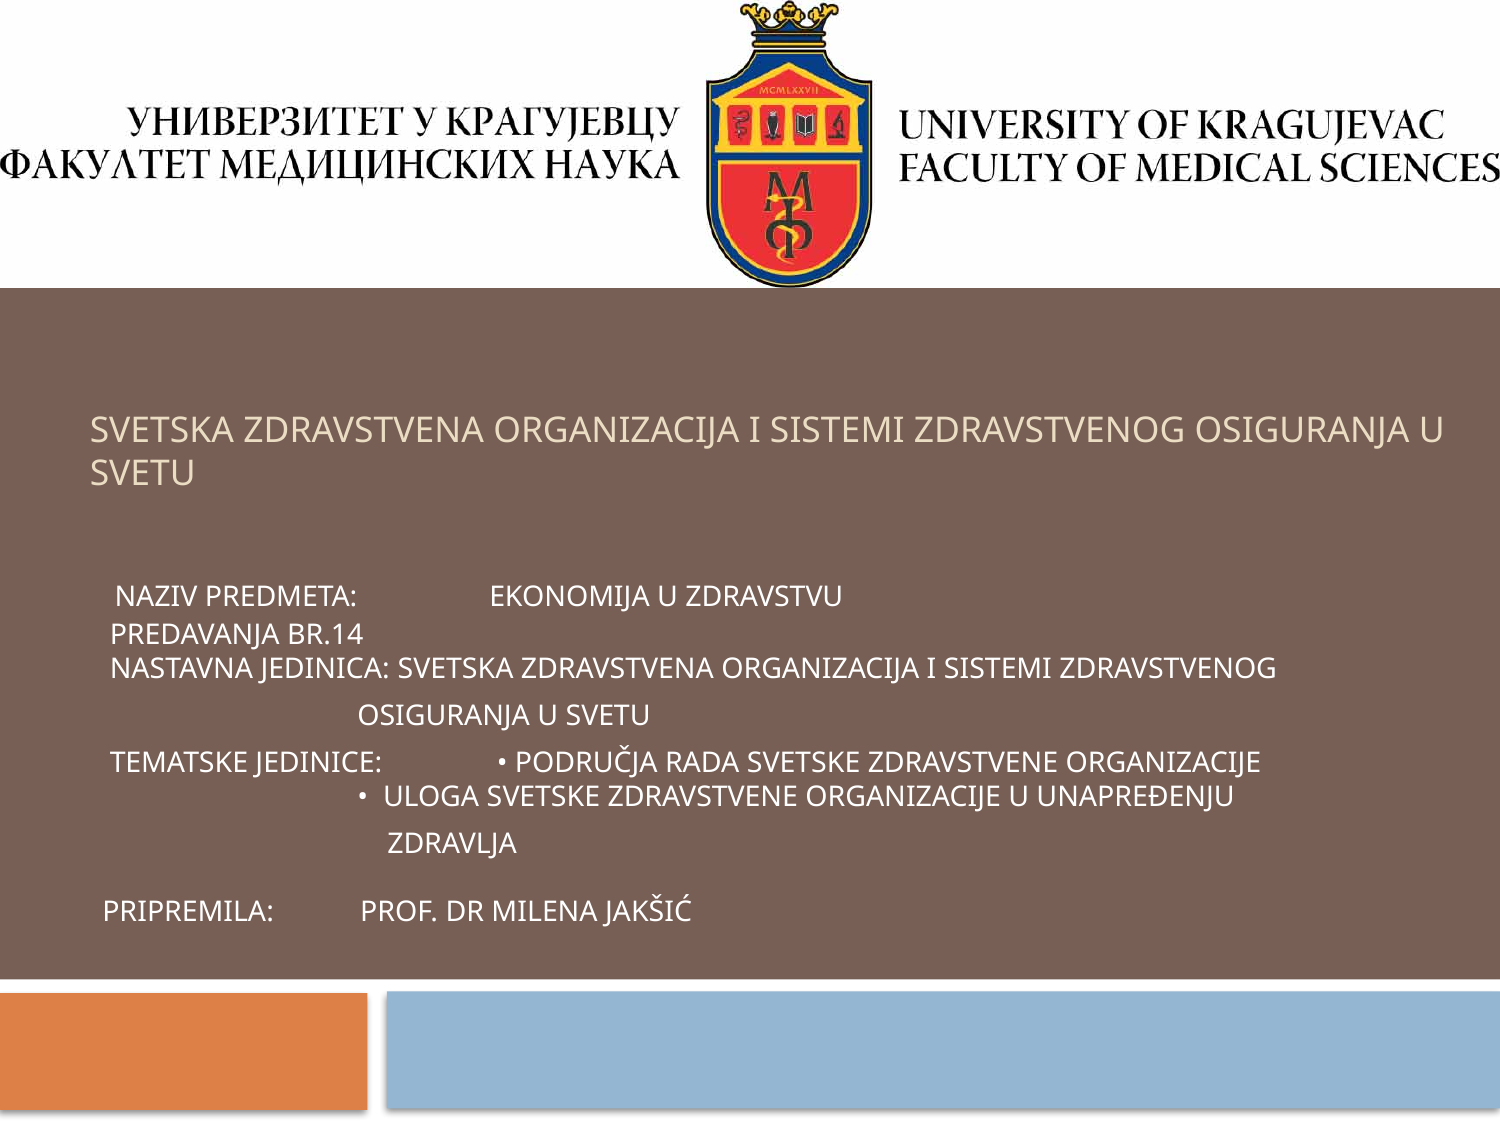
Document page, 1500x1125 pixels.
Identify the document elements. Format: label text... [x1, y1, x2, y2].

picture [0, 0, 1500, 288]
title SVETSKA ZDRAVSTVENA ORGANIZACIJA I SISTEMI ZDRAVSTVENOG OSIGURANJA U SVETU [75, 399, 1463, 500]
text_box [399, 1085, 1500, 1125]
subtitle NAZIV PREDMETA: EKONOMIJA U ZDRAVSTVU PREDAVANJA BR.14 NASTAVNA JEDINICA: SVETSKA ZDRAVSTVENA ORGANIZACIJA I SISTEMI ZDRAVSTVENOG OSIGURANJA U SVETU TEMATSKE JEDINICE: • PODRUČJA RADA SVETSKE ZDRAVSTVENE ORGANIZACIJE • ULOGA SVETSKE ZDRAVSTVENE ORGANIZACIJE U UNAPREĐENJU ZDRAVLJA PRIPREMILA: PROF. DR MILENA JAKŠIĆ [87, 549, 1402, 938]
